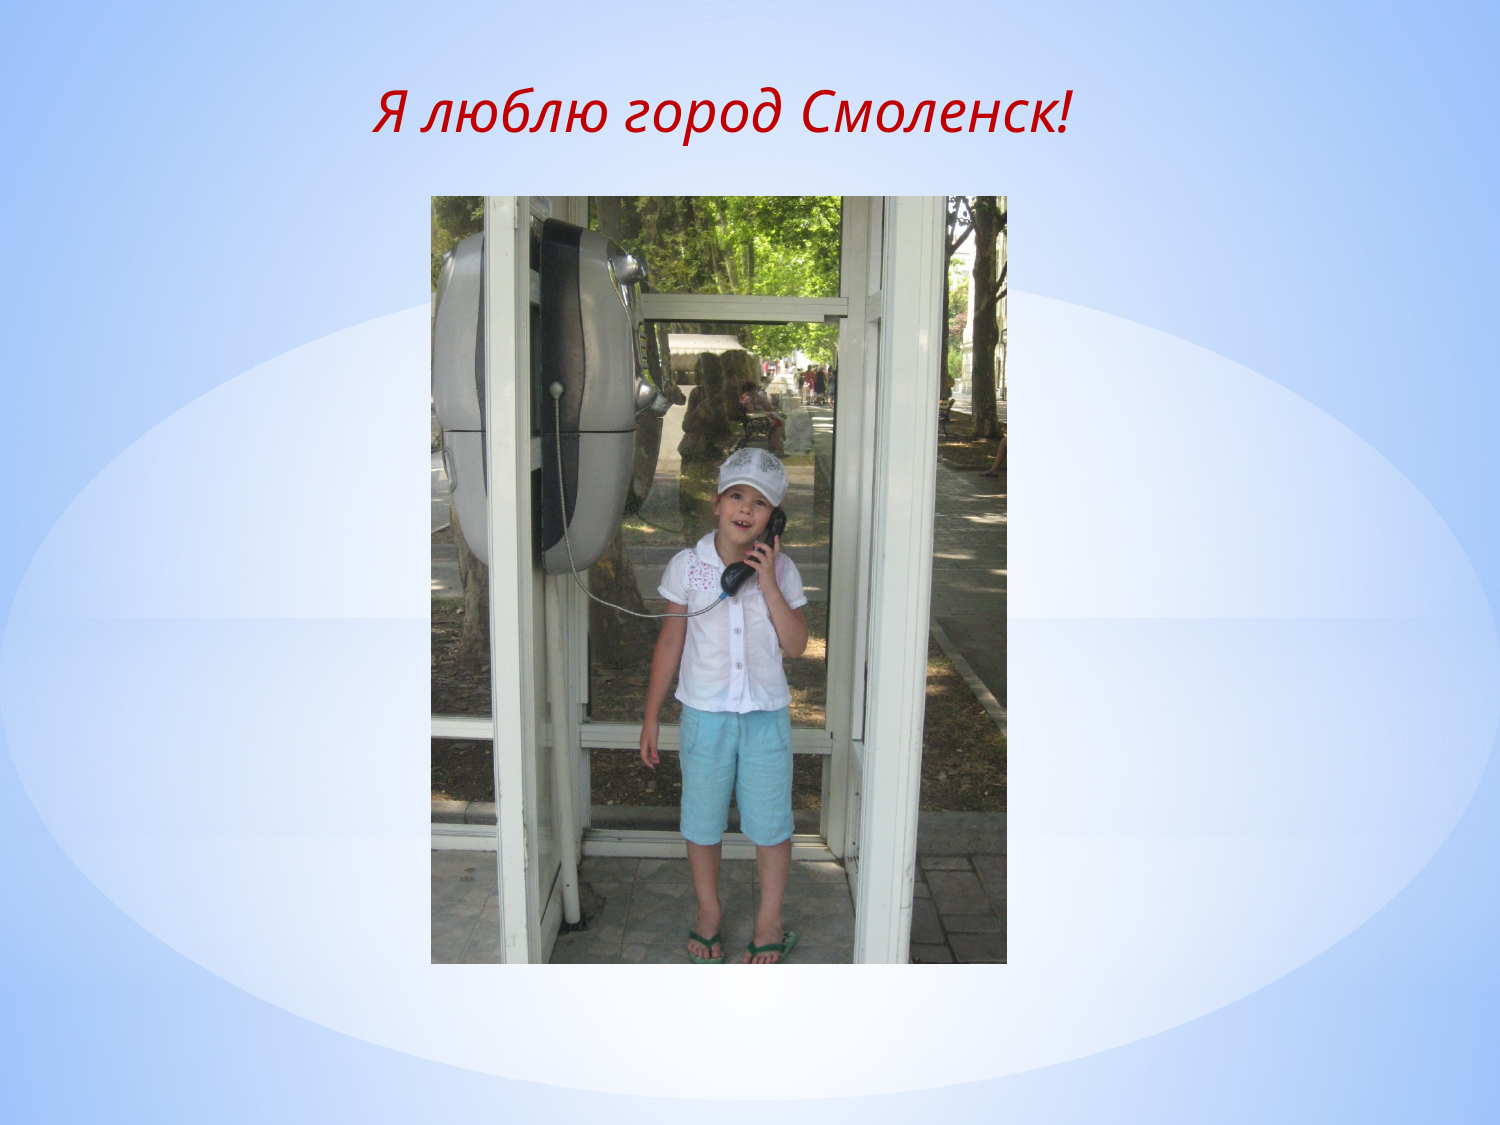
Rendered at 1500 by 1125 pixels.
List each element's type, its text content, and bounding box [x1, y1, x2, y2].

list Я люблю город Смоленск! [194, 66, 1245, 190]
picture [430, 195, 1007, 964]
